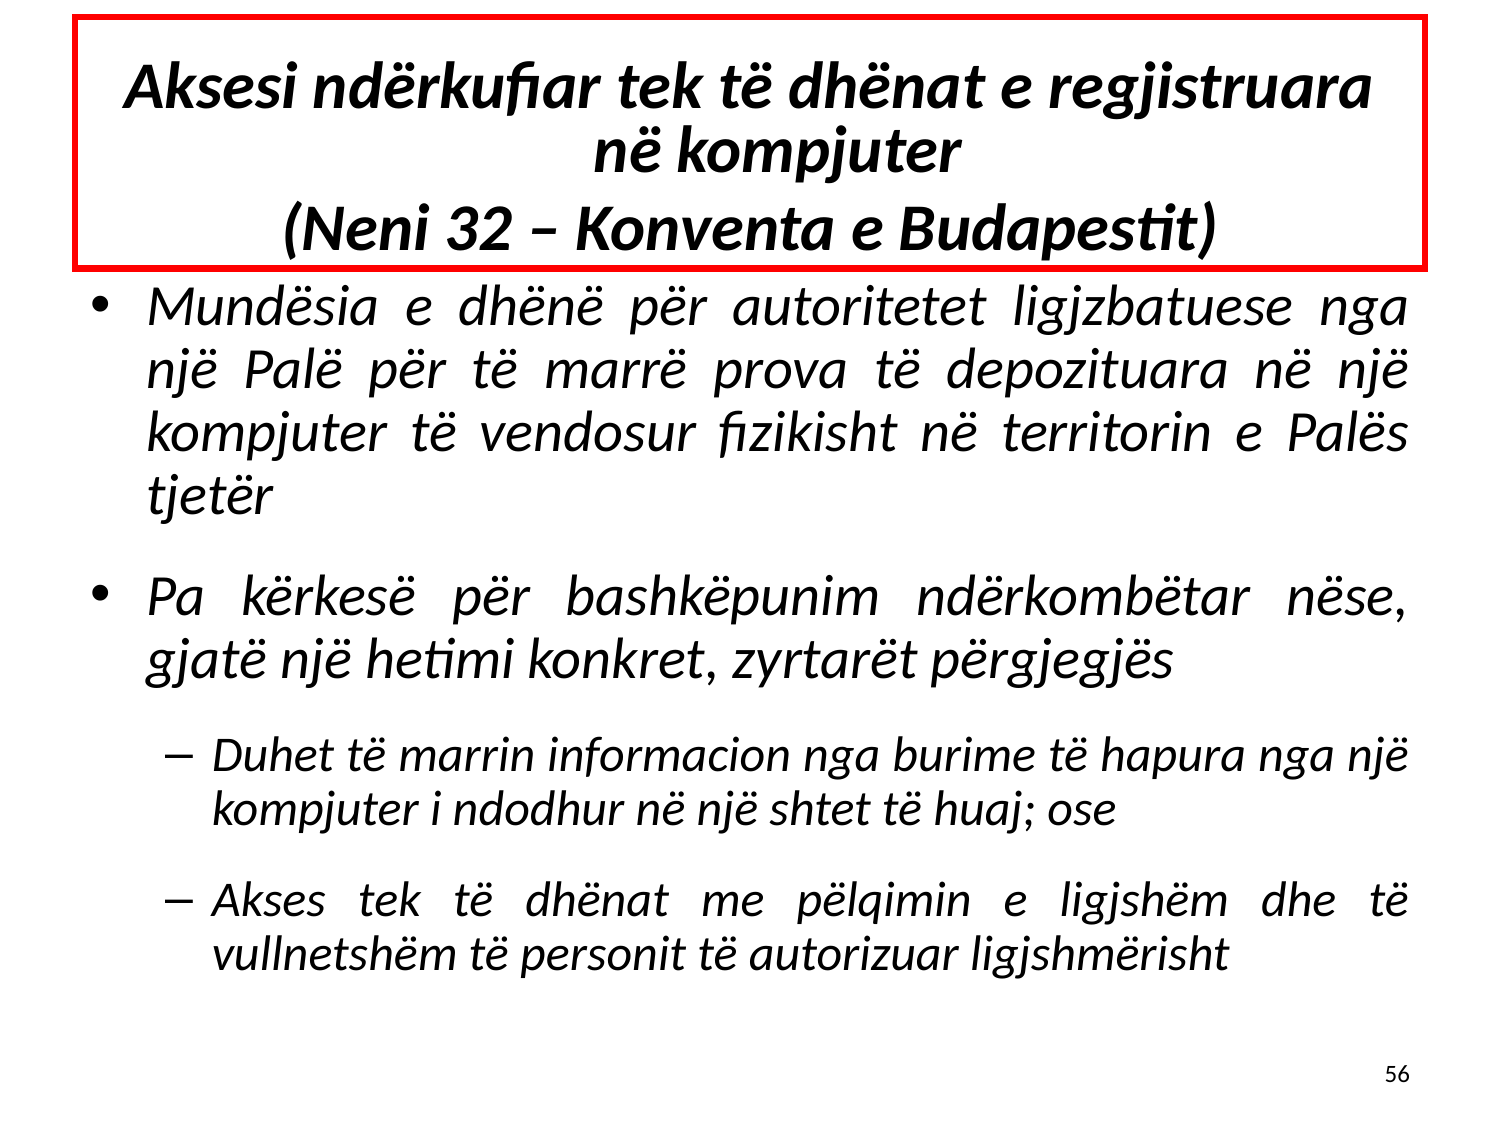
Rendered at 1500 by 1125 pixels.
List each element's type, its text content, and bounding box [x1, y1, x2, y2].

slide_number 56 [1074, 1042, 1425, 1103]
text_box Aksesi ndërkufiar tek të dhënat e regjistruara në kompjuter (Neni 32 – Konventa e Budapestit) Mundësia e dhënë për autoritetet ligjzbatuese nga një Palë për të marrë prova të depozituara në një kompjuter të vendosur fizikisht në territorin e Palës tjetër Pa kërkesë për bashkëpunim ndërkombëtar nëse, gjatë një hetimi konkret, zyrtarët përgjegjës Duhet të marrin informacion nga burime të hapura nga një kompjuter i ndodhur në një shtet të huaj; ose Akses tek të dhënat me pëlqimin e ligjshëm dhe të vullnetshëm të personit të autorizuar ligjshmërisht [74, 16, 1425, 269]
